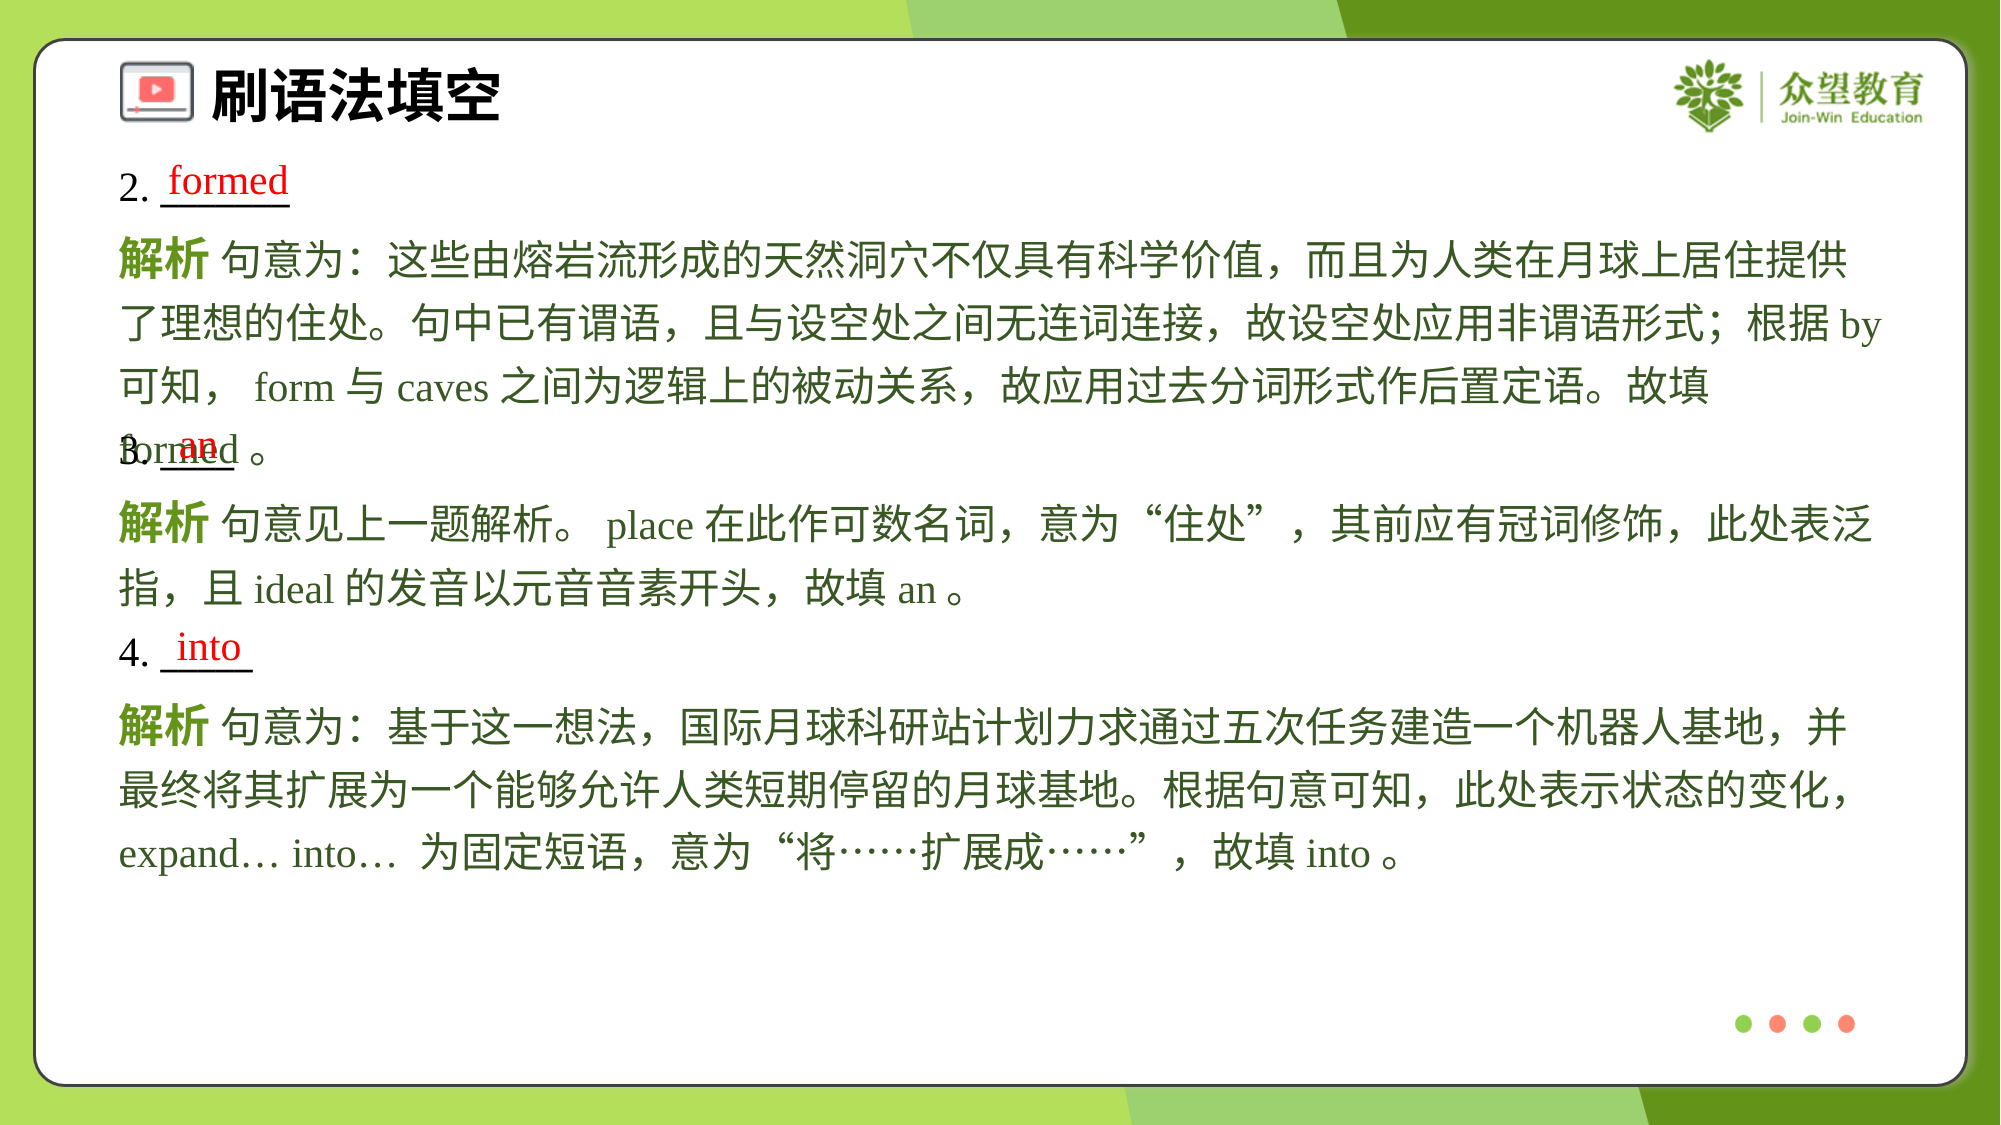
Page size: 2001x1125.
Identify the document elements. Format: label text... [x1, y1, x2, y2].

text_box formed [163, 140, 294, 199]
text_box an [174, 404, 223, 463]
text_box into [172, 606, 246, 665]
text_box 解析 句意为：基于这一想法，国际月球科研站计划力求通过五次任务建造一个机器人基地，并最终将其扩展为一个能够允许人类短期停留的月球基地。根据句意可知，此处表示状态的变化，expand… into… 为固定短语，意为“将……扩展成……”，故填into。 [118, 682, 1883, 871]
picture [0, 0, 2000, 1125]
text_box 2. _______ [118, 146, 1883, 204]
text_box 解析 句意见上一题解析。place在此作可数名词，意为“住处”，其前应有冠词修饰，此处表泛指，且ideal的发音以元音音素开头，故填an。 [118, 480, 1883, 607]
text_box 4. _____ [118, 612, 1883, 670]
text_box 3. ____ [118, 410, 1883, 468]
text_box 解析 句意为：这些由熔岩流形成的天然洞穴不仅具有科学价值，而且为人类在月球上居住提供了理想的住处。句中已有谓语，且与设空处之间无连词连接，故设空处应用非谓语形式；根据by可知，form与caves之间为逻辑上的被动关系，故应用过去分词形式作后置定语。故填formed。 [118, 215, 1883, 405]
